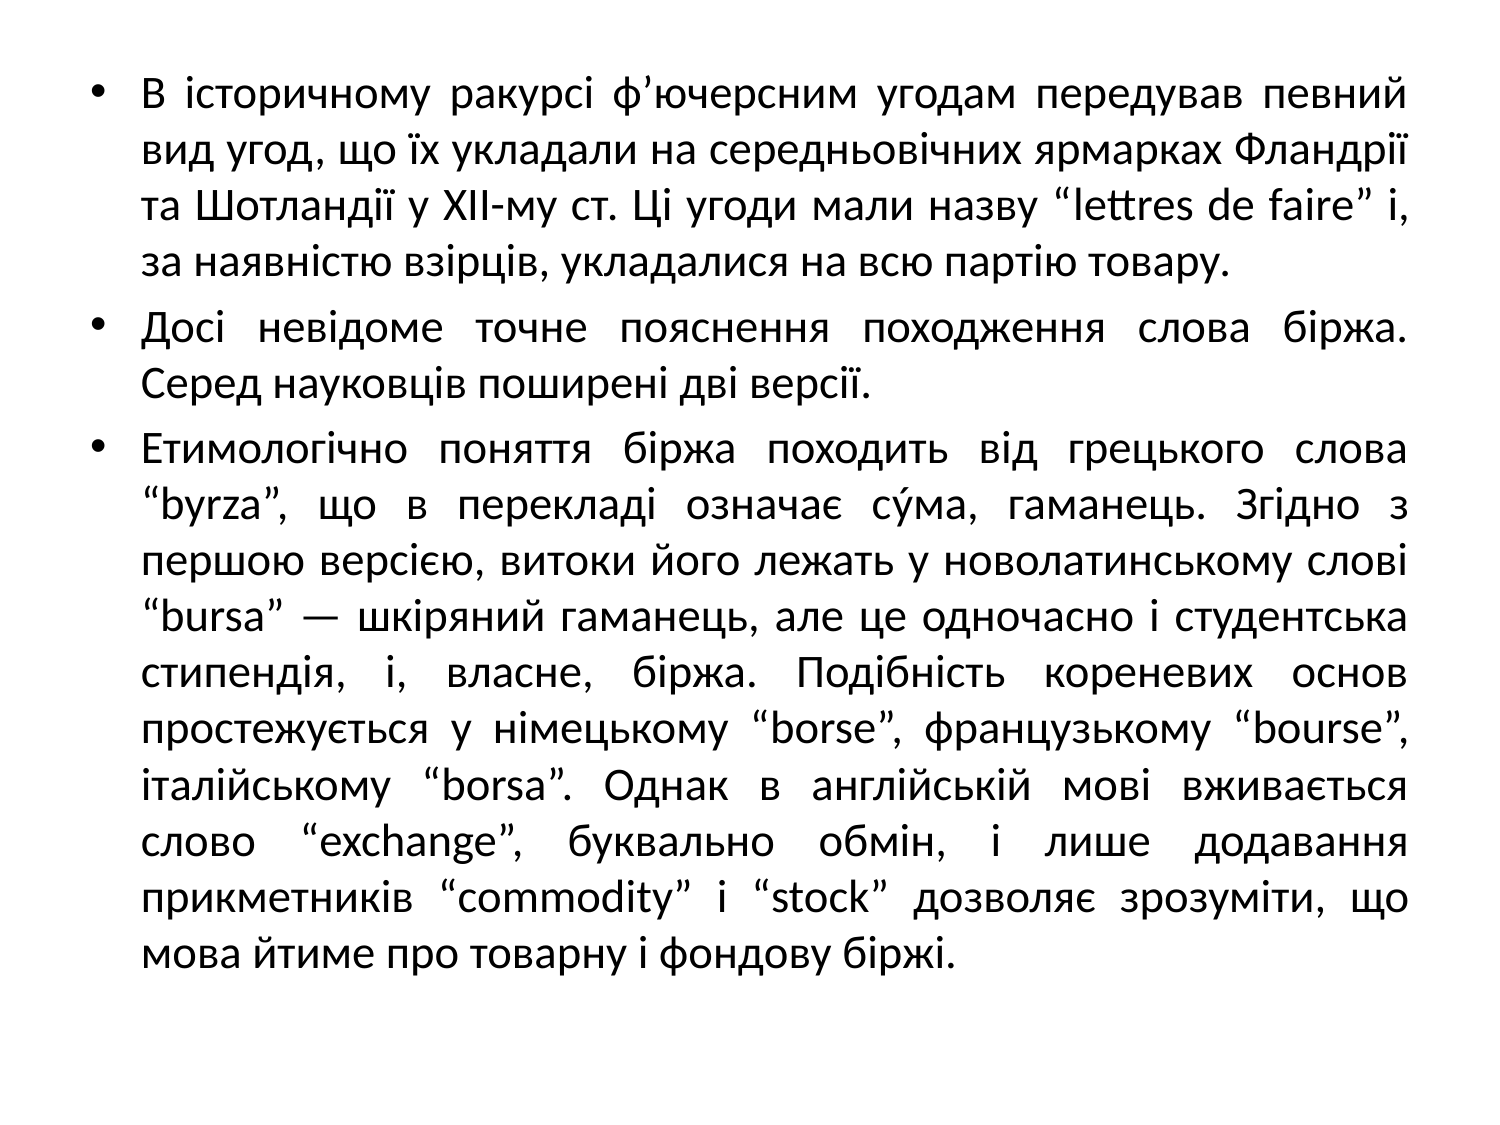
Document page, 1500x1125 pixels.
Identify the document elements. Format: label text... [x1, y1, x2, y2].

list В історичному ракурсі ф’ючерсним угодам передував певний вид угод, що їх укладали на середньовічних ярмарках Фландрії та Шотландії у ХІІ-му ст. Ці угоди мали назву “lettres de faіre” і, за наявністю взірців, укладалися на всю партію товару. Досі невідоме точне пояснення походження слова біржа. Серед науковців поширені дві версії. Етимологічно поняття біржа походить від грецького слова “byrza”, що в перекладі означає сýма, гаманець. Згідно з першою версією, витоки його лежать у новолатинському слові “bursa” — шкіряний гаманець, але це одночасно і студентська стипендія, і, власне, біржа. Подібність кореневих основ простежується у німецькому “borse”, французькому “bourse”, італійському “borsa”. Однак в англійській мові вживається слово “exchange”, буквально обмін, і лише додавання прикметників “commodіty” і “stock” дозволяє зрозуміти, що мова йтиме про товарну і фондову біржі. [75, 54, 1425, 1005]
